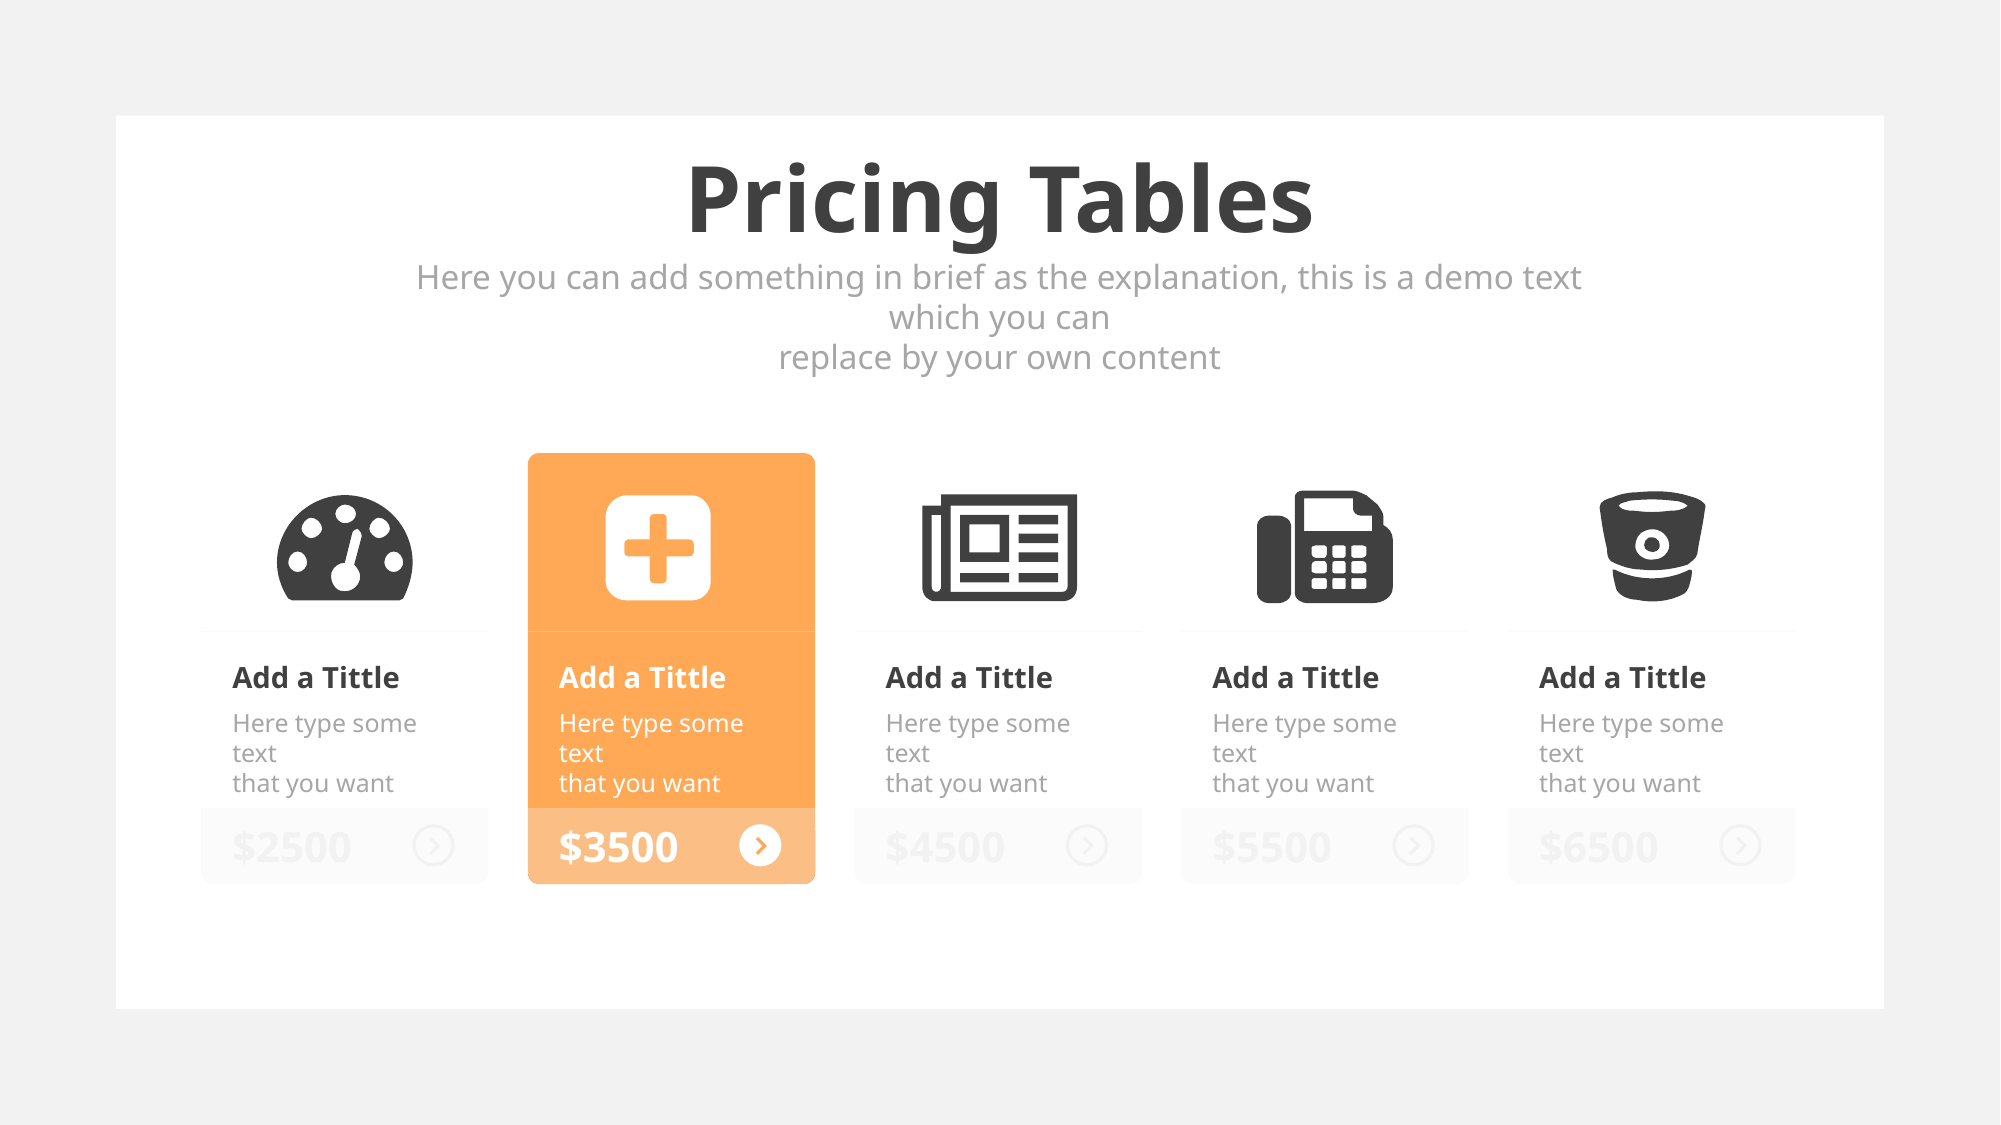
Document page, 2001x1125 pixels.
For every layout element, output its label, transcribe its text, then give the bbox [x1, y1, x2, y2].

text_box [201, 453, 489, 885]
text_box Here you can add something in brief as the explanation, this is a demo text which you can replace by your own content [361, 249, 1639, 384]
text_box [1181, 453, 1469, 885]
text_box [854, 453, 1142, 885]
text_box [1507, 453, 1796, 885]
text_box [527, 453, 816, 885]
text_box Pricing Tables [639, 133, 1360, 249]
